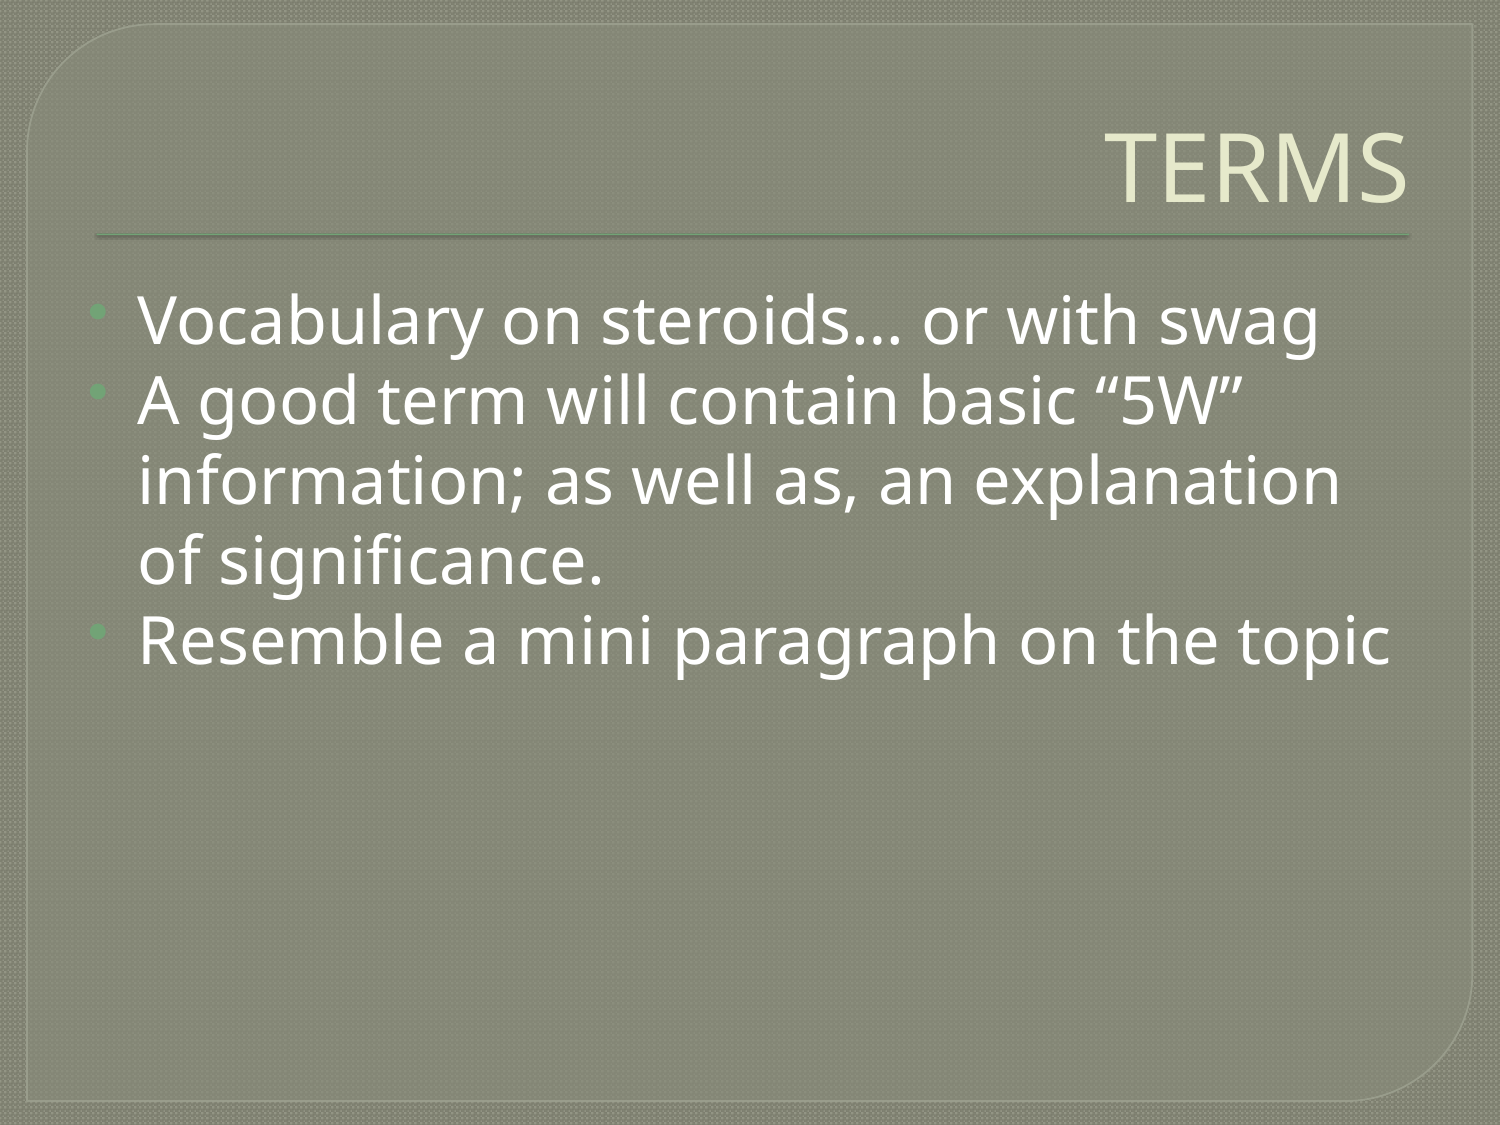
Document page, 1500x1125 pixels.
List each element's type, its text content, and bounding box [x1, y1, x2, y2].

list Vocabulary on steroids… or with swag A good term will contain basic “5W” information; as well as, an explanation of significance. Resemble a mini paragraph on the topic [74, 269, 1426, 1013]
title TERMS [75, 41, 1425, 230]
